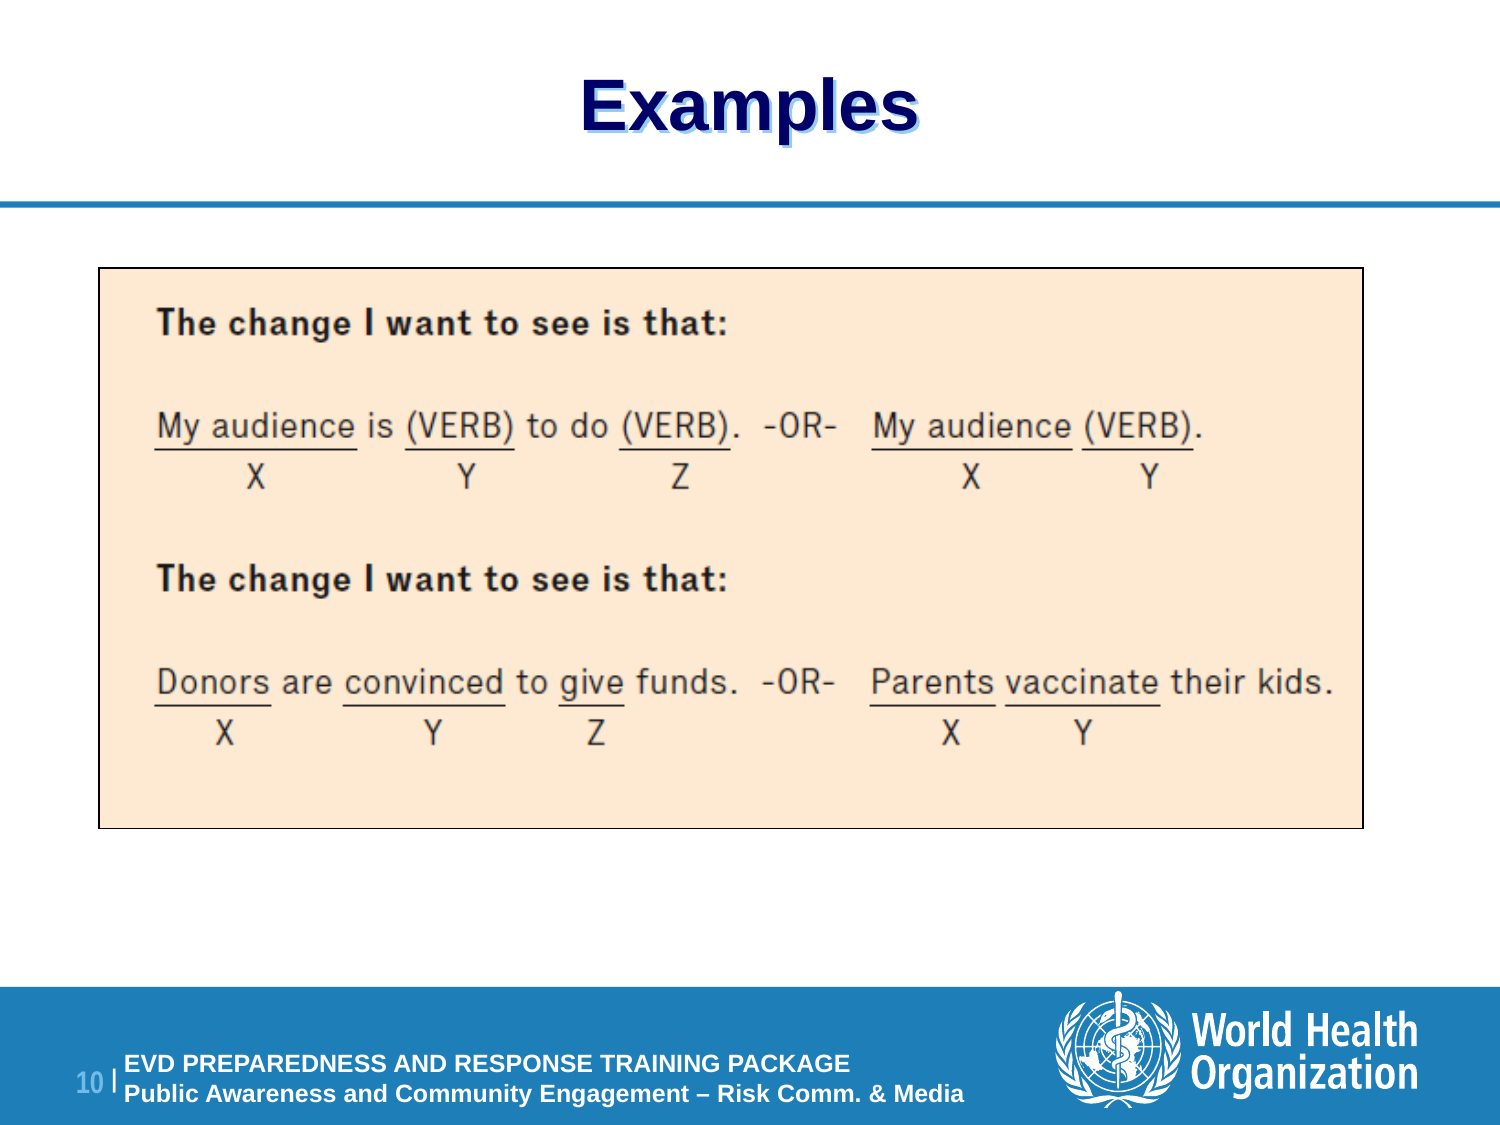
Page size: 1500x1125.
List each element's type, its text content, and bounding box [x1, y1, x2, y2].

picture [99, 268, 1363, 829]
text_box Examples [0, 0, 1500, 204]
